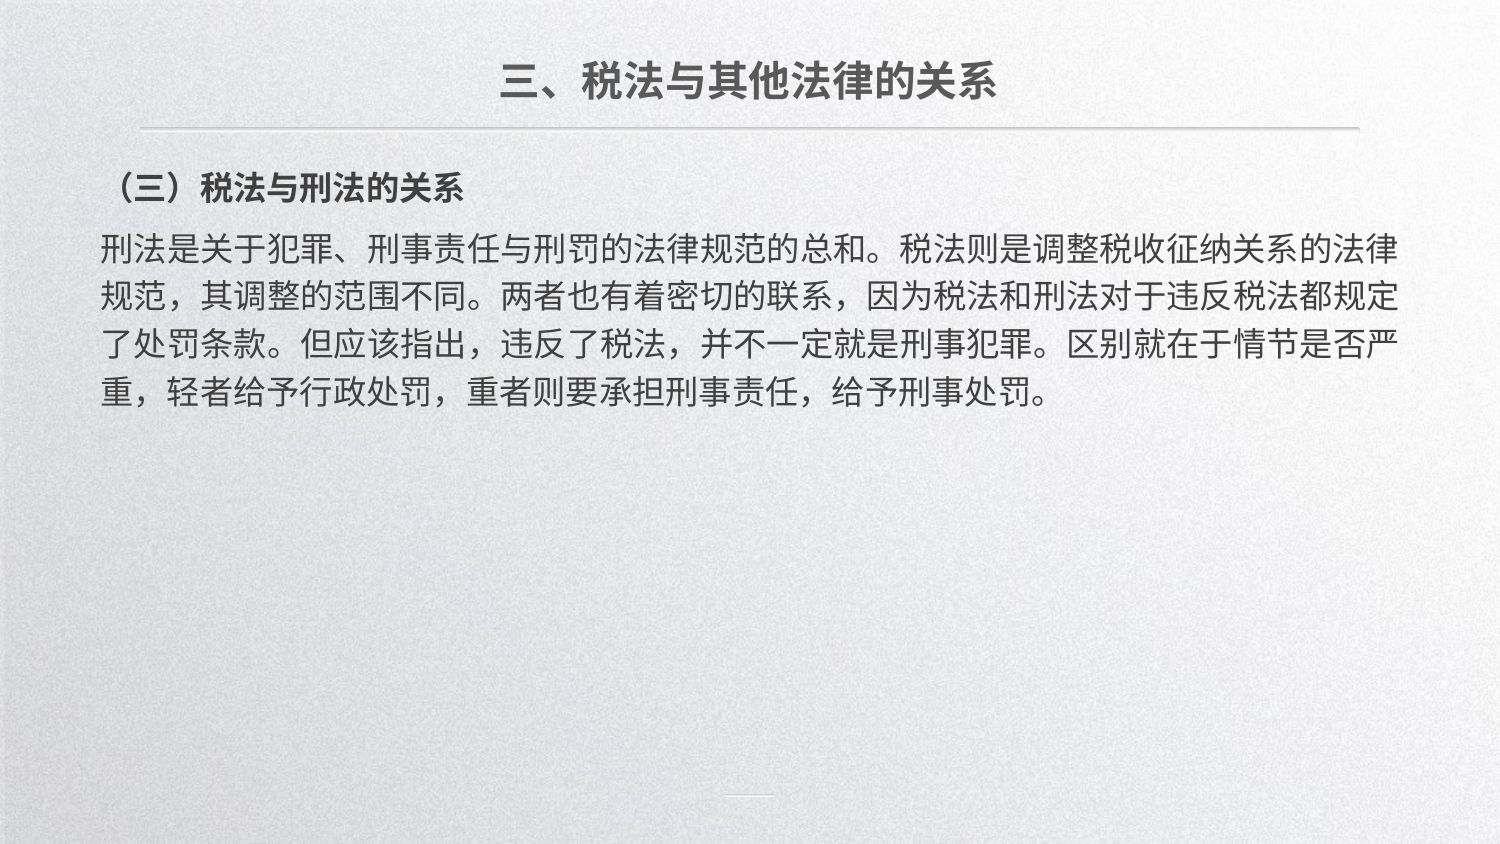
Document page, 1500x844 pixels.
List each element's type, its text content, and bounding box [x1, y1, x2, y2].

text_box （三）税法与刑法的关系 刑法是关于犯罪、刑事责任与刑罚的法律规范的总和。税法则是调整税收征纳关系的法律规范，其调整的范围不同。两者也有着密切的联系，因为税法和刑法对于违反税法都规定了处罚条款。但应该指出，违反了税法，并不一定就是刑事犯罪。区别就在于情节是否严重，轻者给予行政处罚，重者则要承担刑事责任，给予刑事处罚。 [100, 159, 1400, 412]
picture [0, 0, 1500, 844]
text_box 三、税法与其他法律的关系 [459, 49, 1038, 111]
